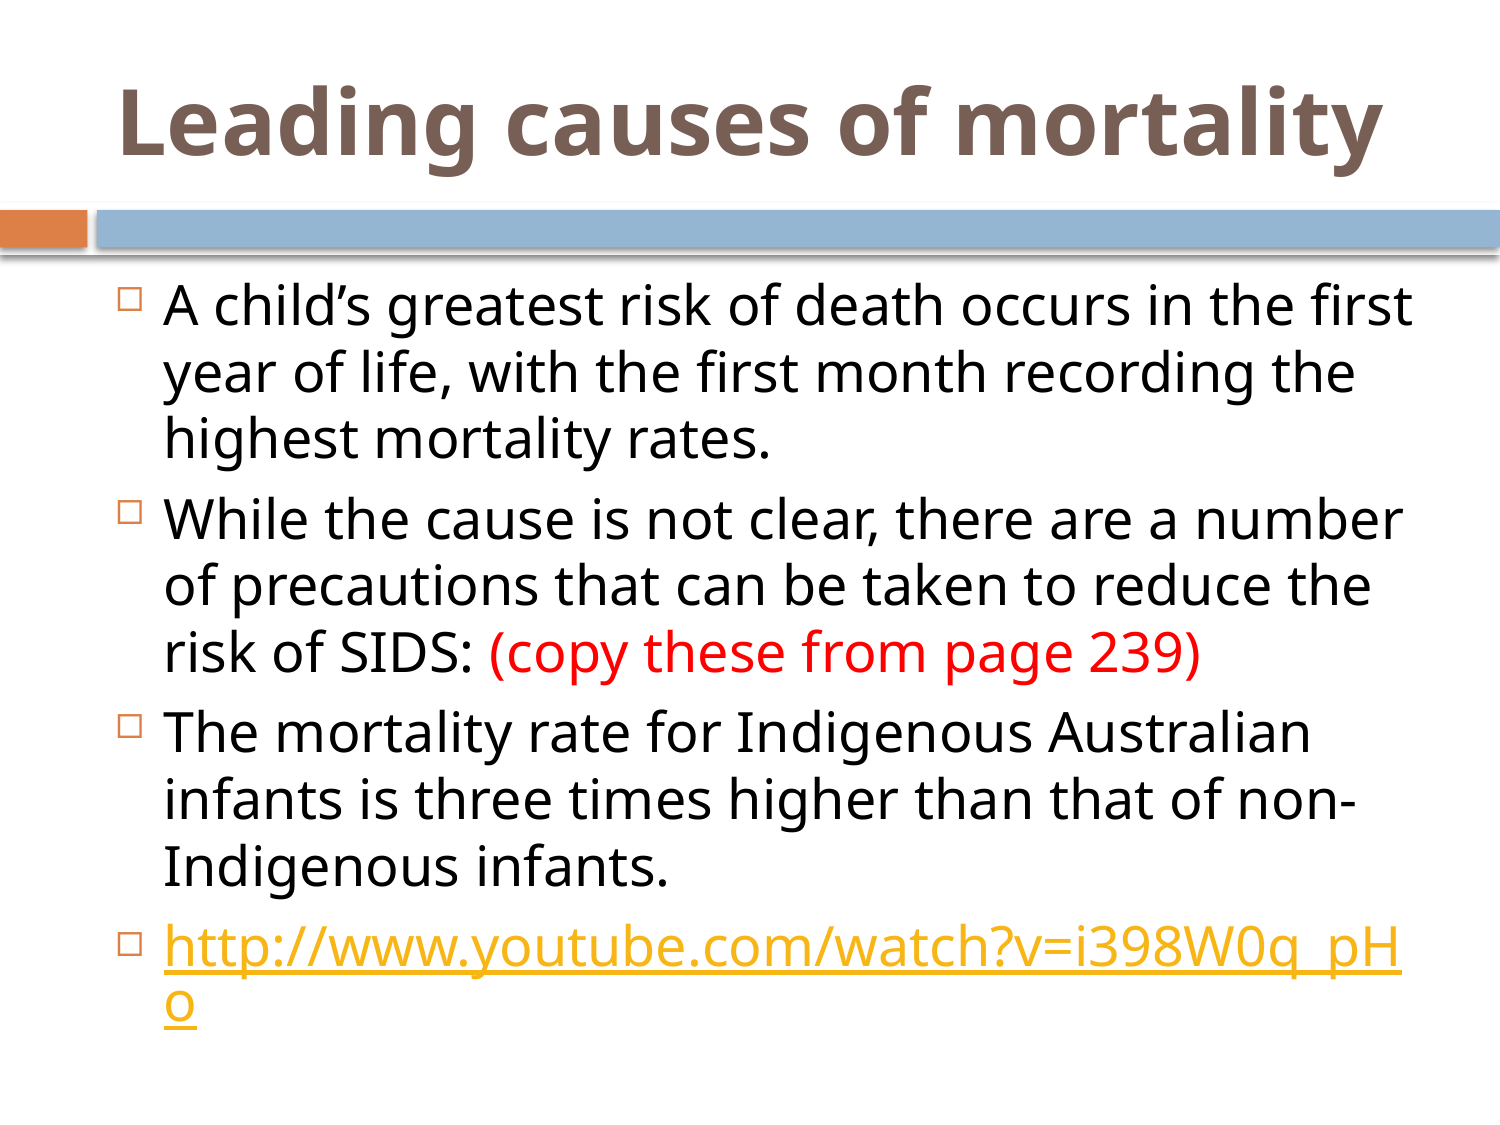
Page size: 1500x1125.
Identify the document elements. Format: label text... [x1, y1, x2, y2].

title Leading causes of mortality [100, 37, 1438, 200]
list A child’s greatest risk of death occurs in the first year of life, with the first month recording the highest mortality rates. While the cause is not clear, there are a number of precautions that can be taken to reduce the risk of SIDS: (copy these from page 239) The mortality rate for Indigenous Australian infants is three times higher than that of non-Indigenous infants. http://www.youtube.com/watch?v=i398W0q_pHo [100, 262, 1438, 1000]
